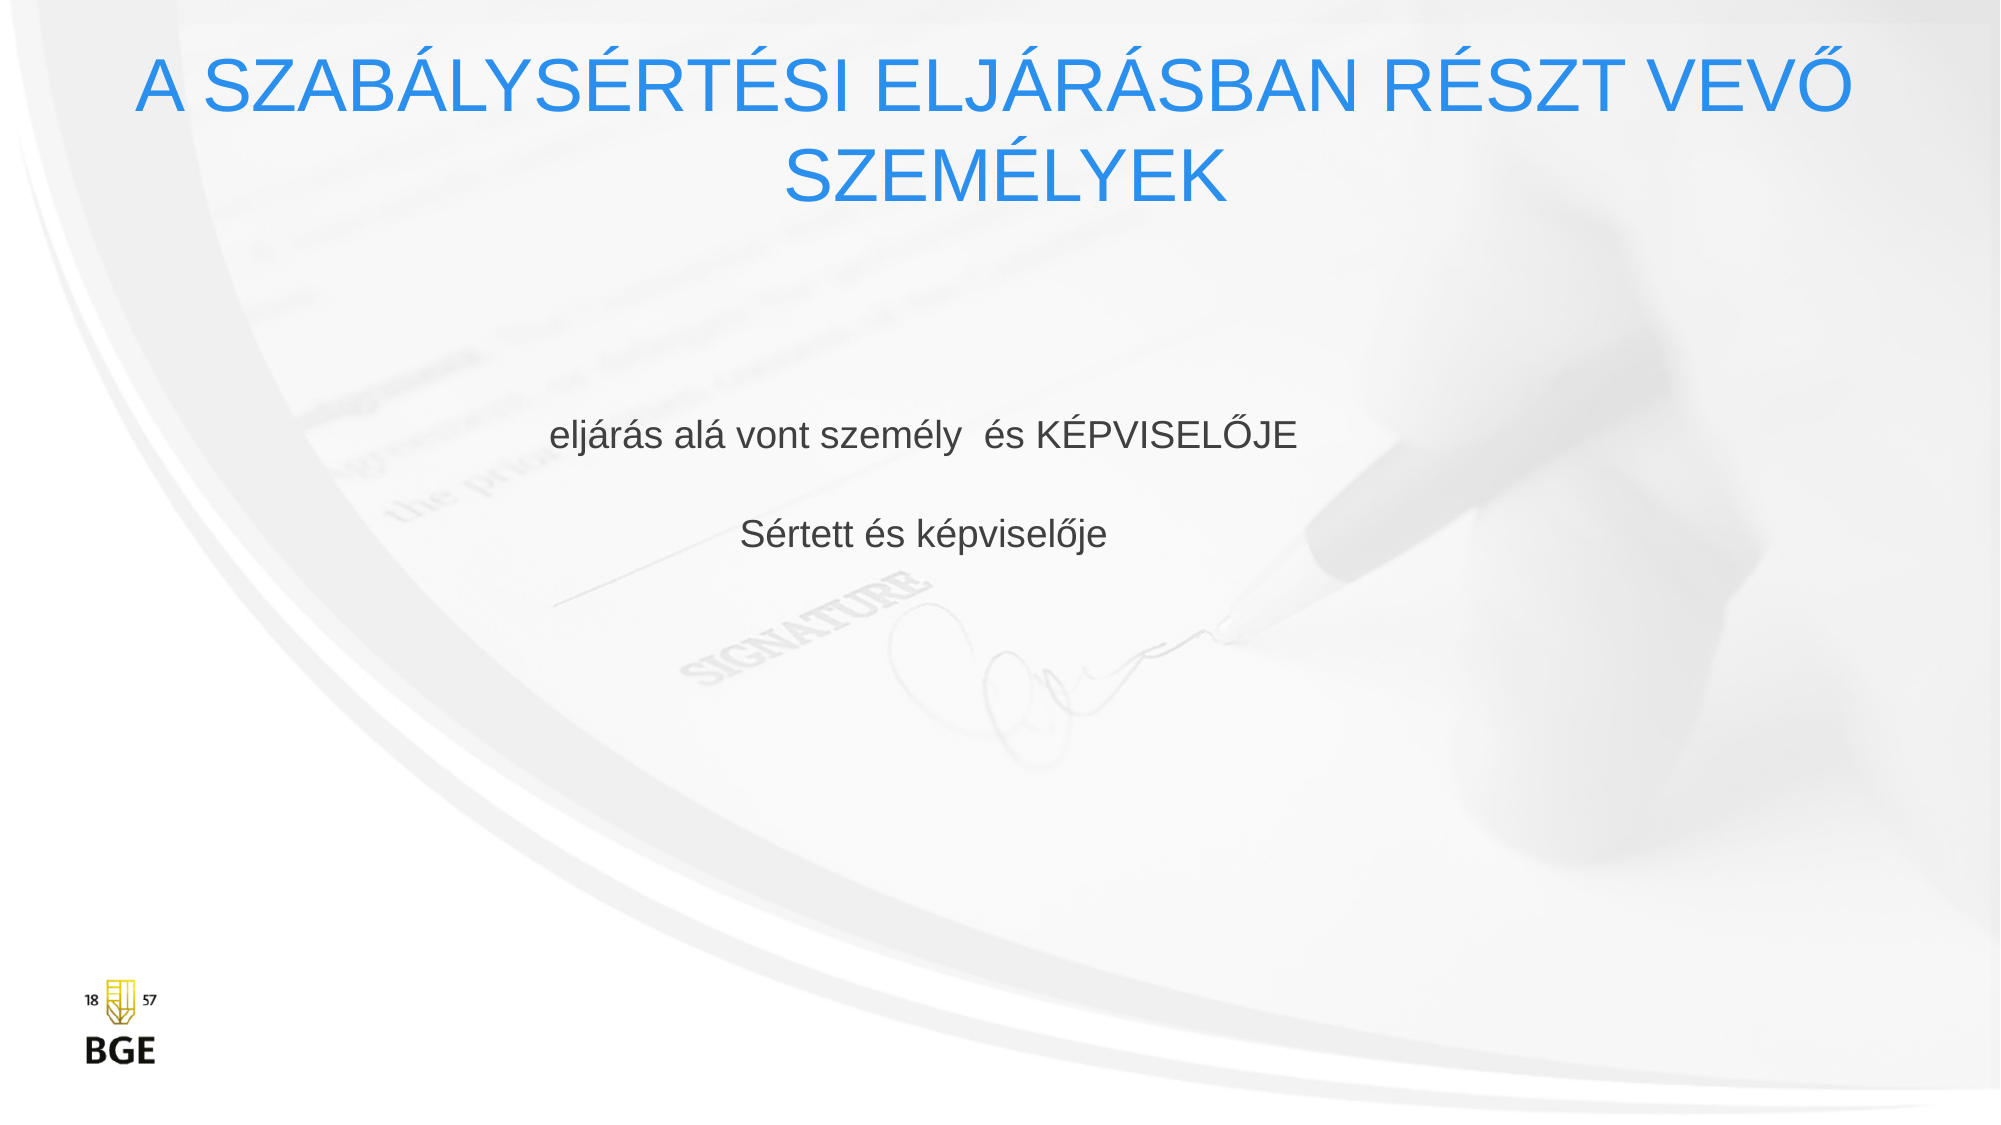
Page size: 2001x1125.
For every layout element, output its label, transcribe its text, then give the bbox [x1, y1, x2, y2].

text_box A SZABÁLYSÉRTÉSI ELJÁRÁSBAN RÉSZT VEVŐ SZEMÉLYEK [12, 28, 2000, 317]
picture [0, 0, 2001, 1125]
list eljárás alá vont személy és KÉPVISELŐJE Sértett és képviselője [302, 217, 1545, 749]
